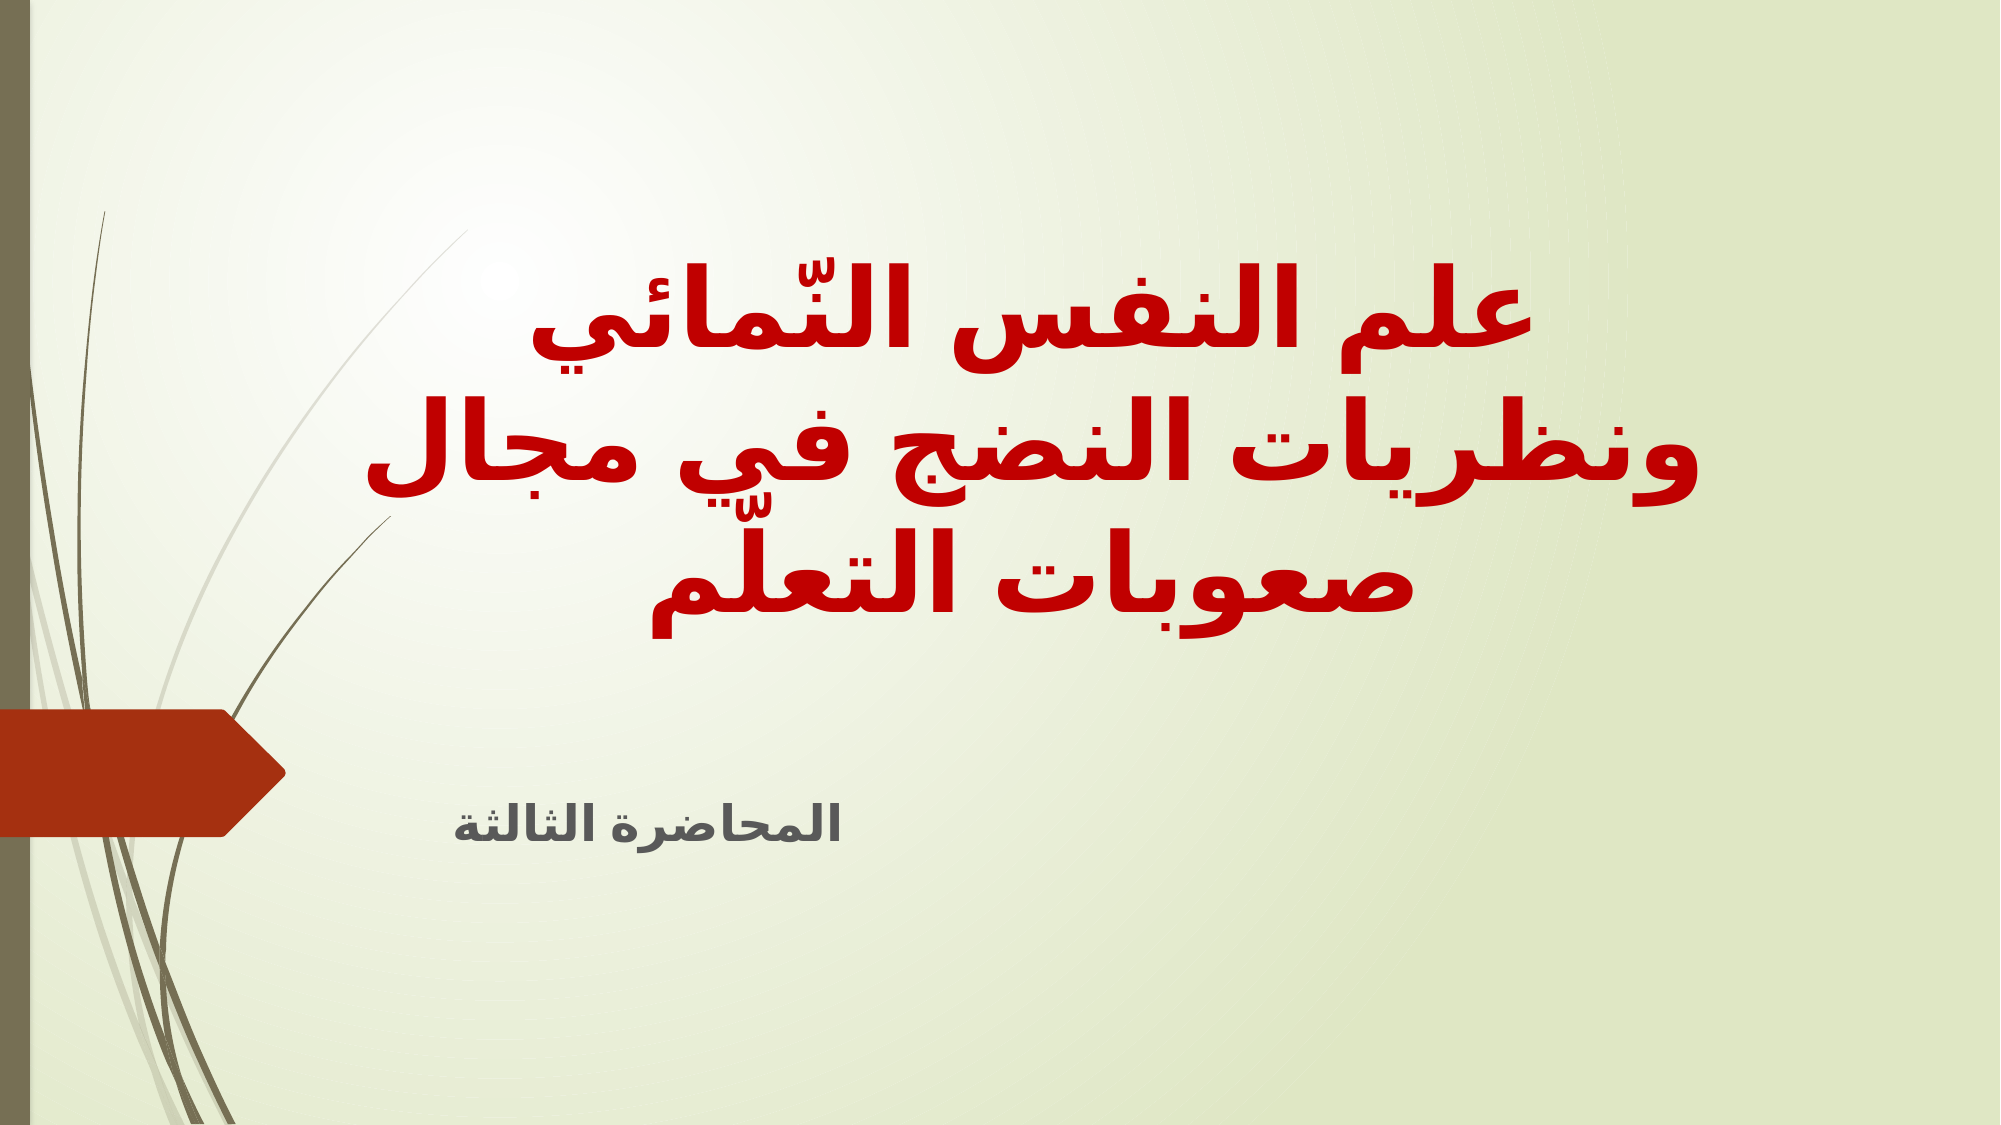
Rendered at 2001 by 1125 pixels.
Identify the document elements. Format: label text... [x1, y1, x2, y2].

subtitle المحاضرة الثالثة [424, 783, 1888, 969]
title علم النفس النّمائي ونظريات النضج في مجال صعوبات التعلّم [340, 229, 1728, 775]
